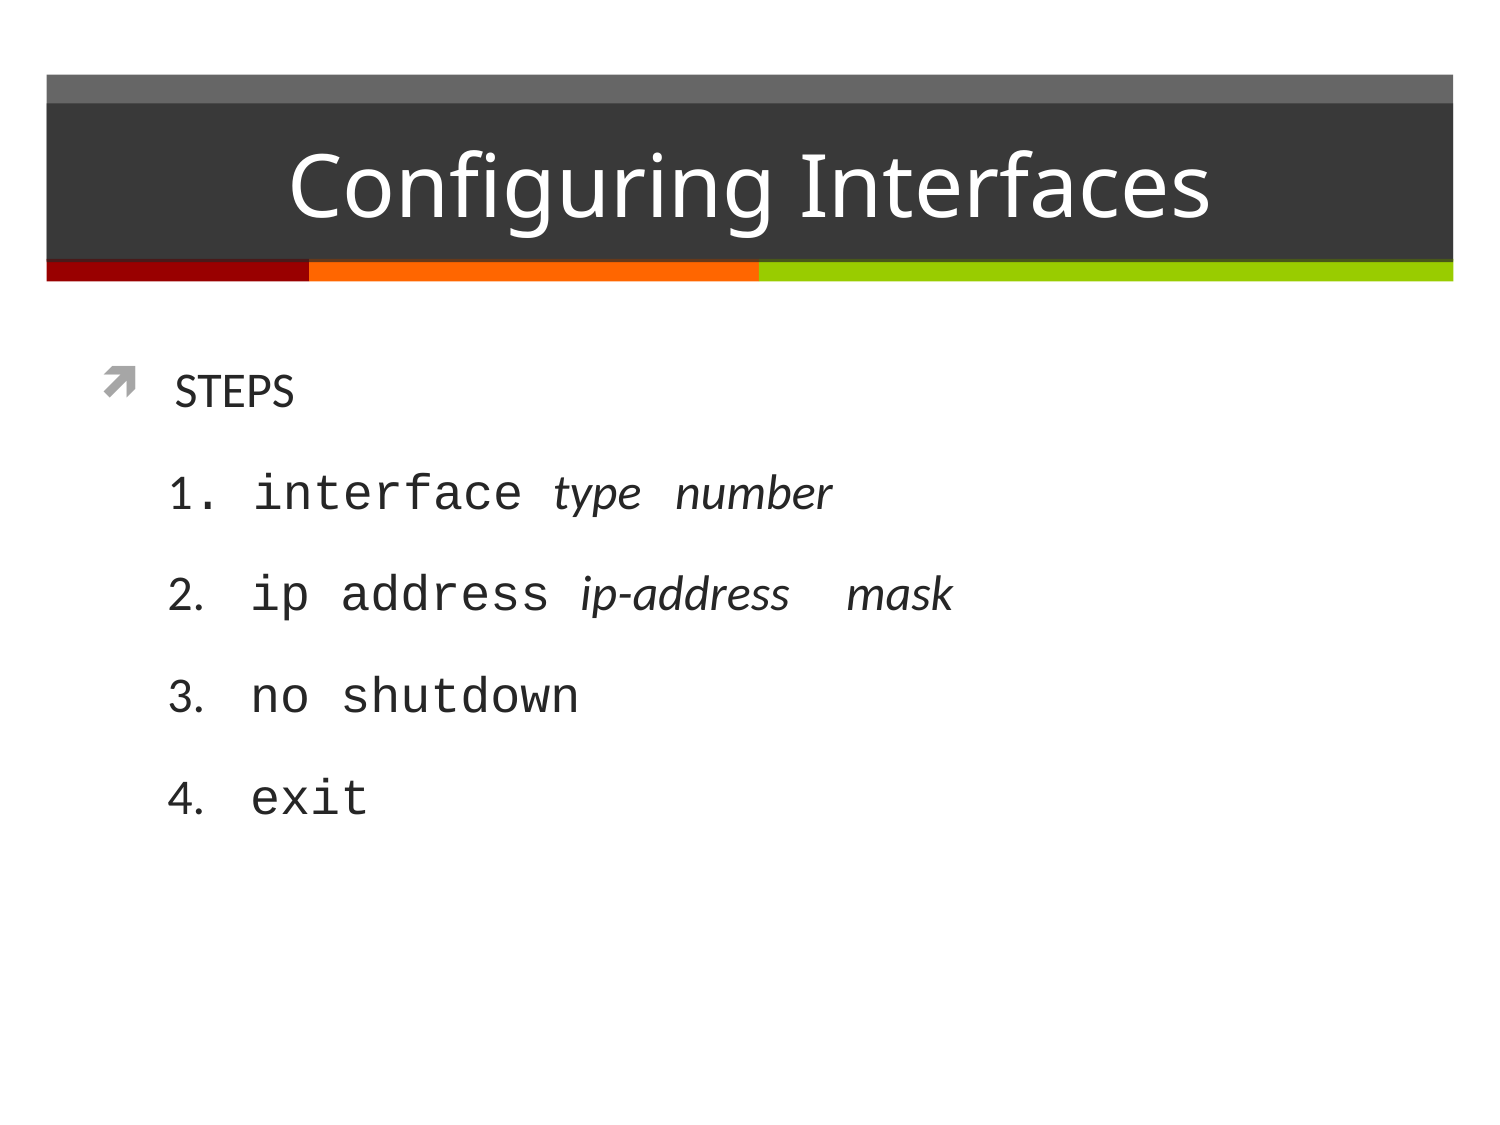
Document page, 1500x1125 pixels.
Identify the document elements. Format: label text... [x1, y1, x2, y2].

title Configuring Interfaces [46, 103, 1454, 263]
list STEPS 1. interface type number 2. ip address ip-address mask 3. no shutdown 4. exit [85, 350, 1454, 1005]
